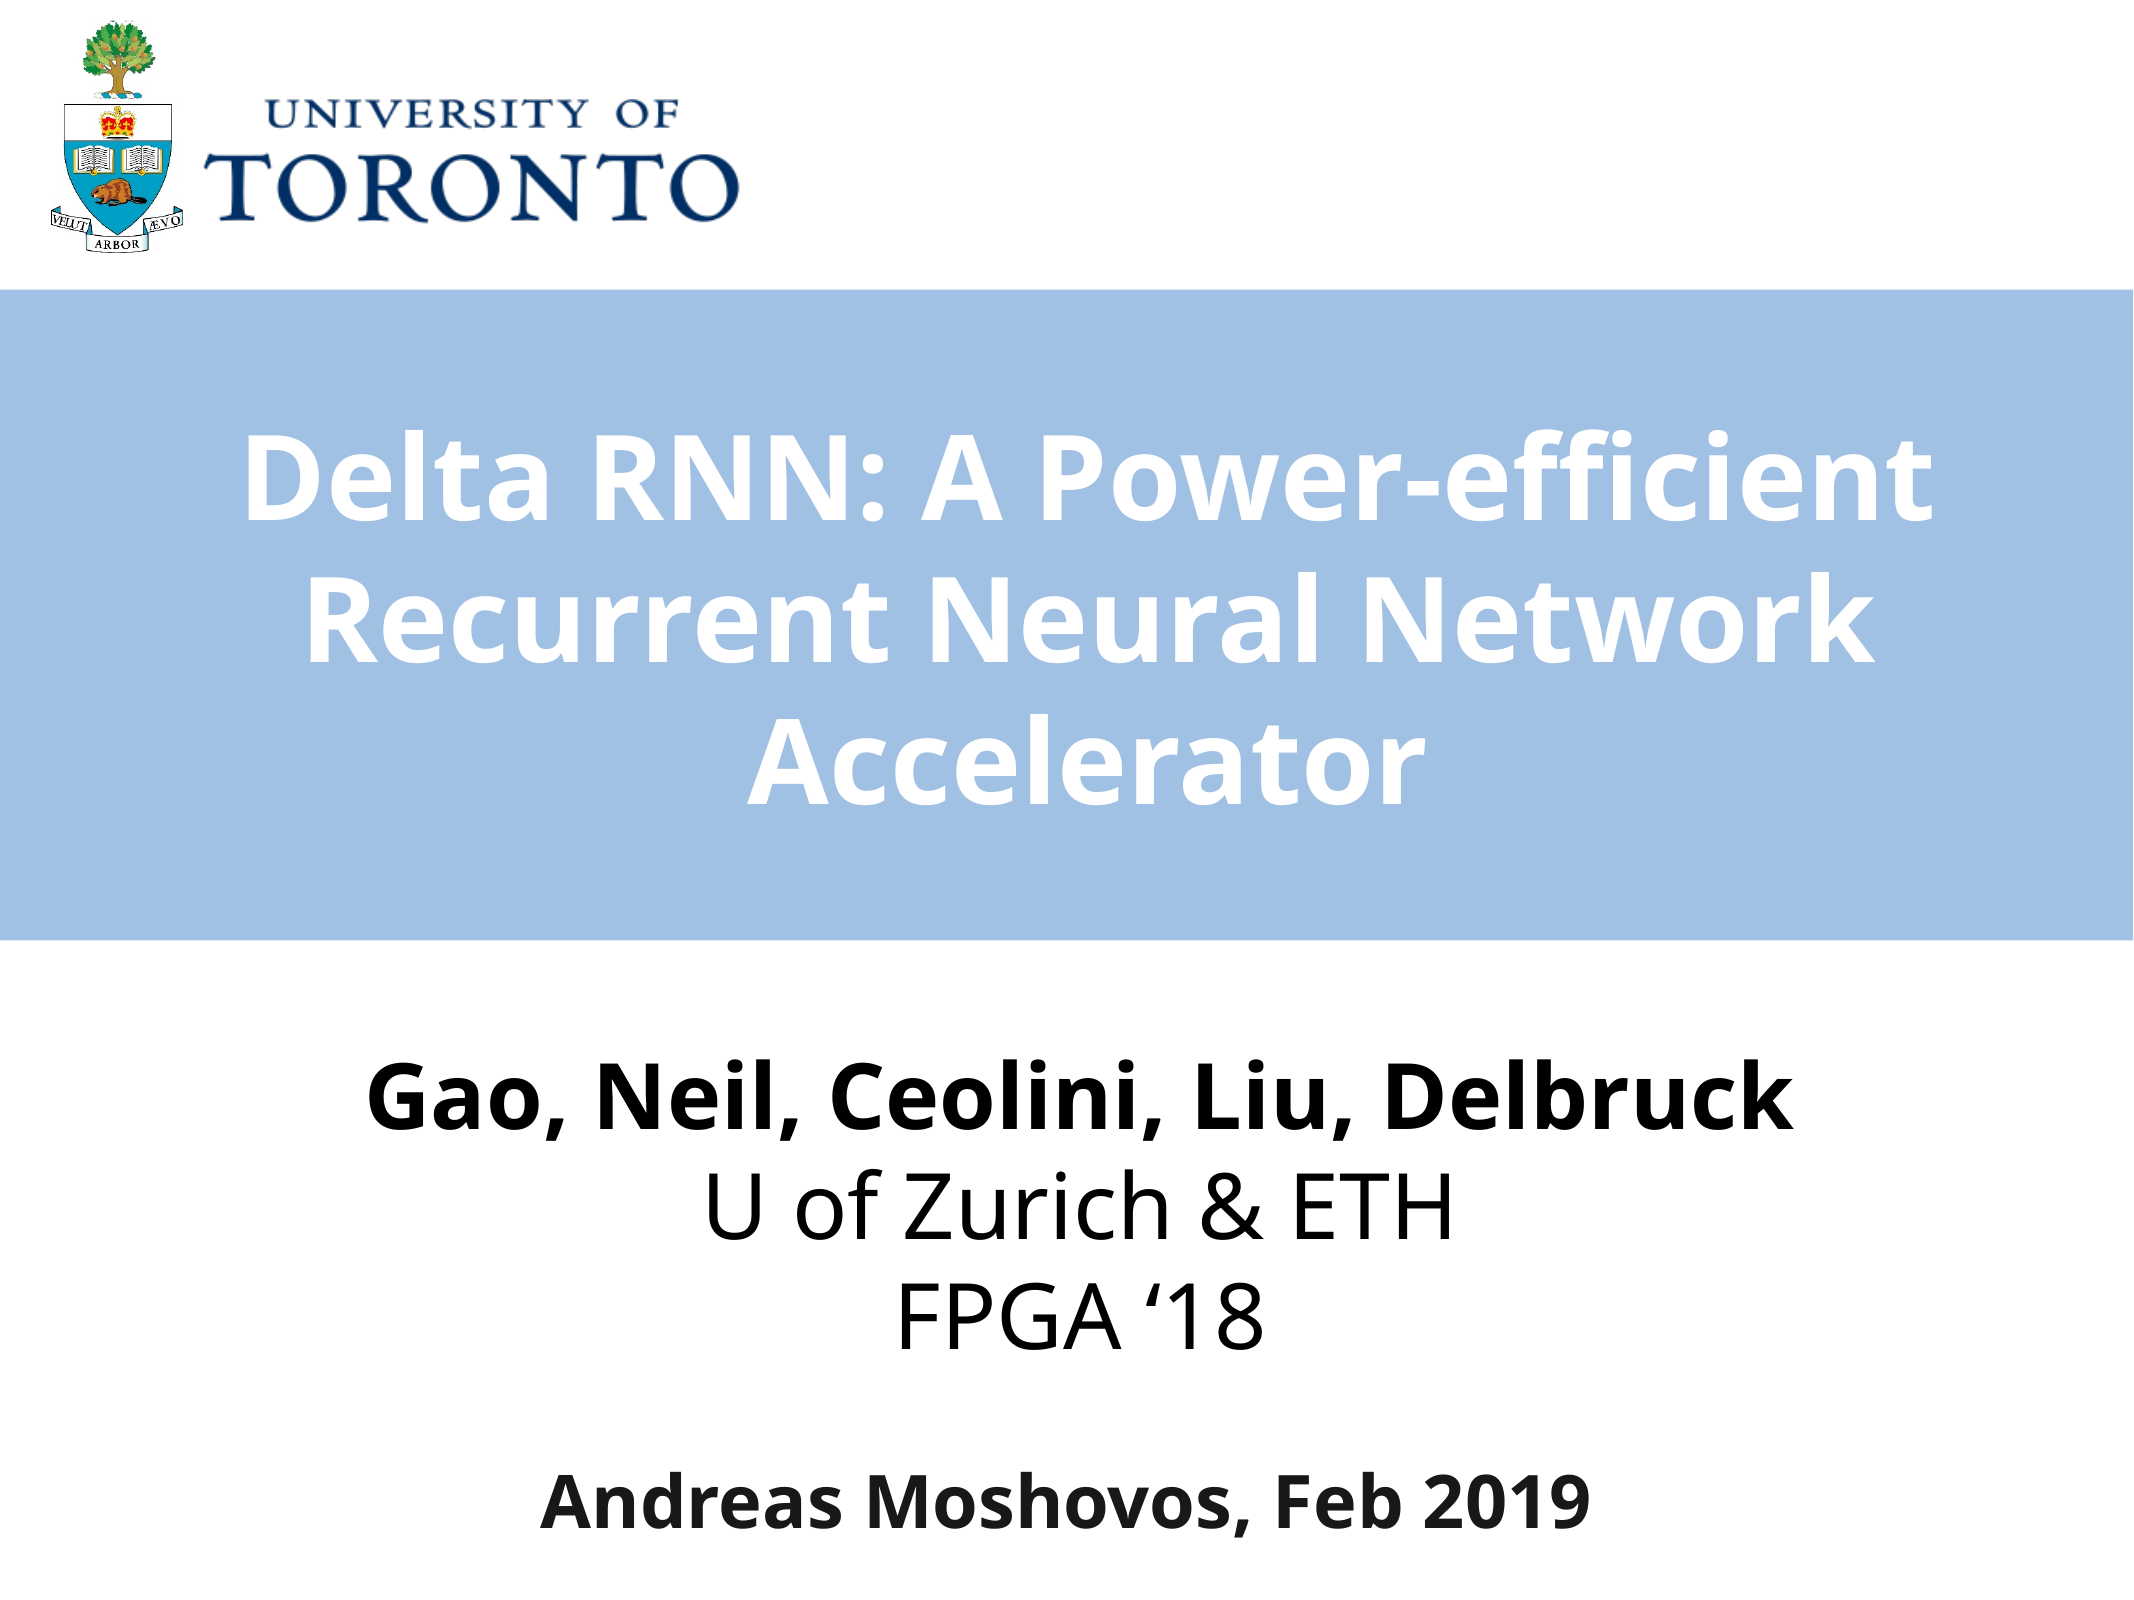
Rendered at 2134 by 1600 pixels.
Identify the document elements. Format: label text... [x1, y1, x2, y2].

list Andreas Moshovos, Feb 2019 [146, 1396, 1987, 1561]
text_box Gao, Neil, Ceolini, Liu, Delbruck U of Zurich & ETH FPGA ‘18 [341, 1030, 1820, 1375]
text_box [0, 0, 811, 318]
title Delta RNN: A Power-efficient Recurrent Neural Network Accelerator [0, 289, 2134, 941]
